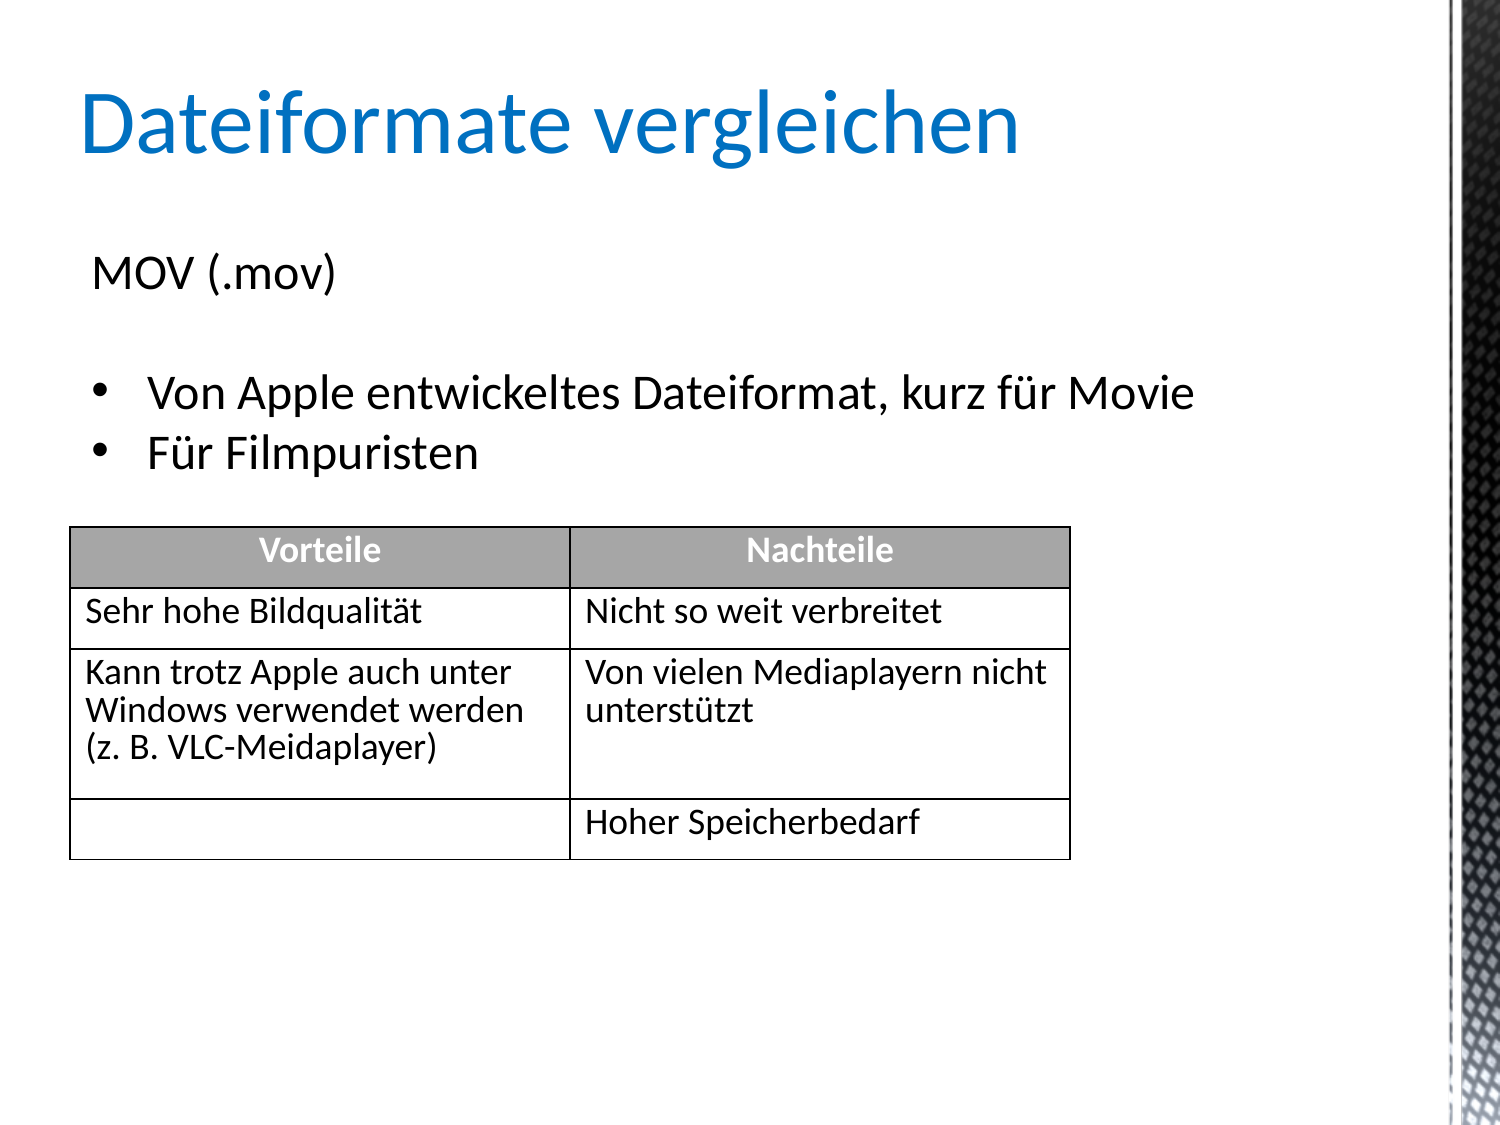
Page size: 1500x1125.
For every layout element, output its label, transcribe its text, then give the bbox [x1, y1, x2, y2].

table_cell [71, 800, 569, 859]
picture [1447, 0, 1500, 1125]
text_box MOV (.mov) Von Apple entwickeltes Dateiformat, kurz für Movie Für Filmpuristen [76, 231, 1376, 487]
text_box Dateiformate vergleichen [64, 54, 1412, 180]
table_cell Kann trotz Apple auch unter Windows verwendet werden (z. B. VLC-Meidaplayer) [71, 650, 569, 798]
table_cell Sehr hohe Bildqualität [71, 589, 569, 648]
table_cell Hoher Speicherbedarf [571, 800, 1069, 859]
table_header Vorteile [71, 528, 569, 587]
table_cell Nicht so weit verbreitet [571, 589, 1069, 648]
table_header Nachteile [571, 528, 1069, 587]
table_cell Von vielen Mediaplayern nicht unterstützt [571, 650, 1069, 798]
